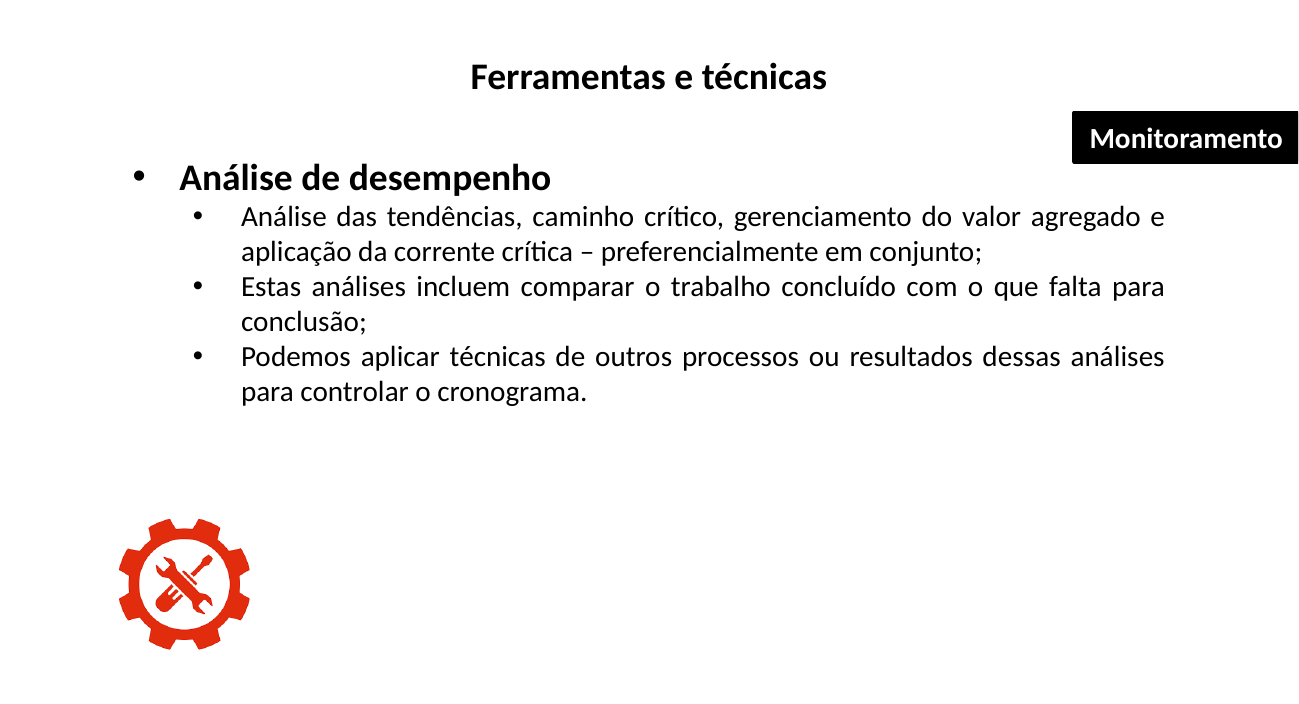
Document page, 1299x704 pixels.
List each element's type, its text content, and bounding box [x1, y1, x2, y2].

picture [117, 517, 251, 651]
text_box Monitoramento [1074, 112, 1299, 162]
text_box Ferramentas e técnicas [0, 44, 1299, 106]
text_box Análise de desempenho Análise das tendências, caminho crítico, gerenciamento do valor agregado e aplicação da corrente crítica – preferencialmente em conjunto; Estas análises incluem comparar o trabalho concluído com o que falta para conclusão; Podemos aplicar técnicas de outros processos ou resultados dessas análises para controlar o cronograma. [117, 145, 1181, 418]
